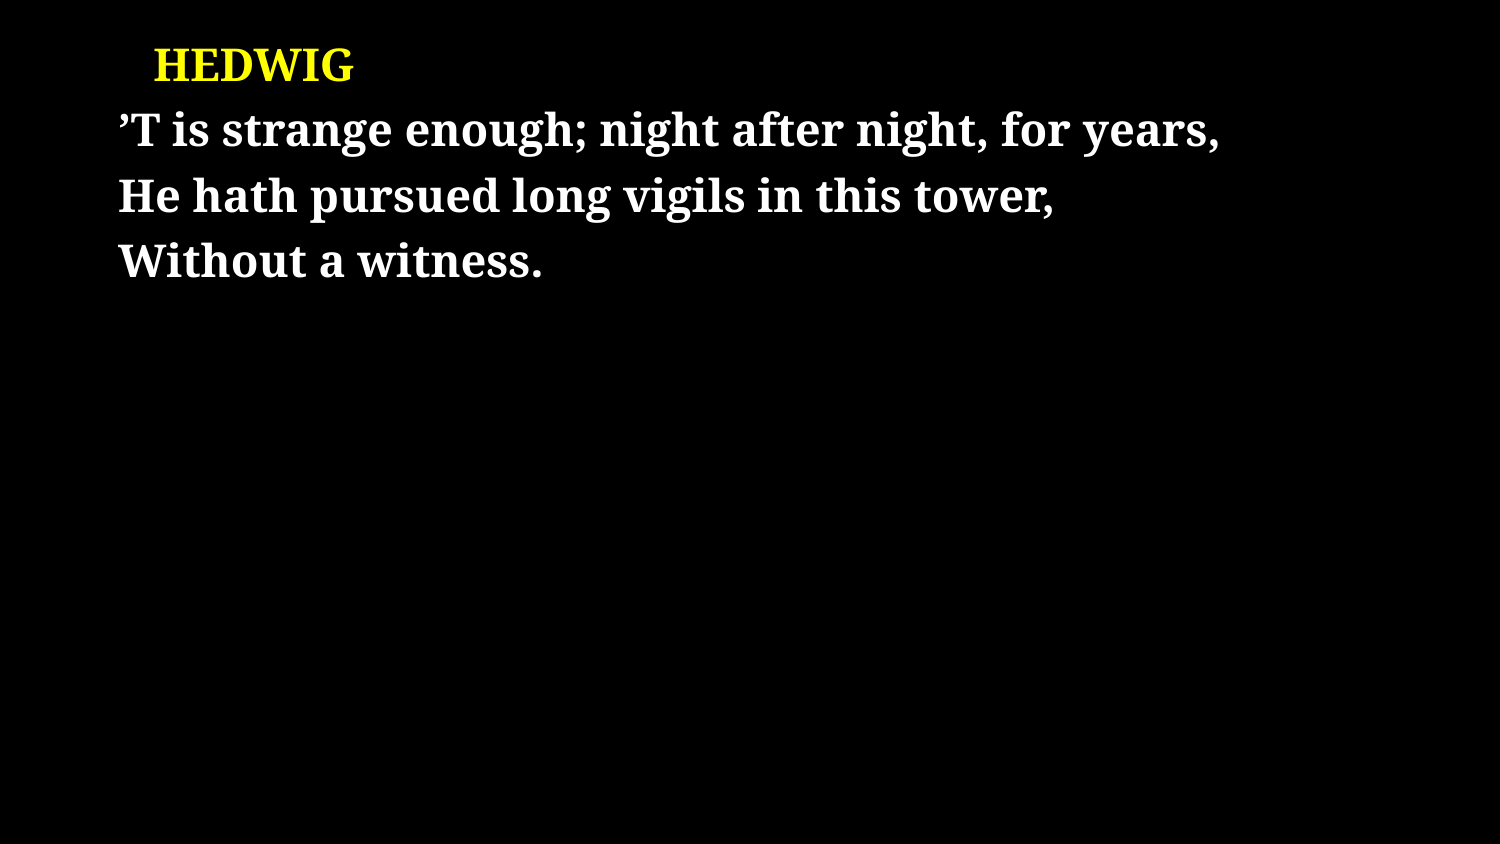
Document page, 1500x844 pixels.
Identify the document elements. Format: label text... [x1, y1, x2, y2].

title HEDWIG ’T is strange enough; night after night, for years, He hath pursued long vigils in this tower, Without a witness. [103, 17, 1397, 299]
